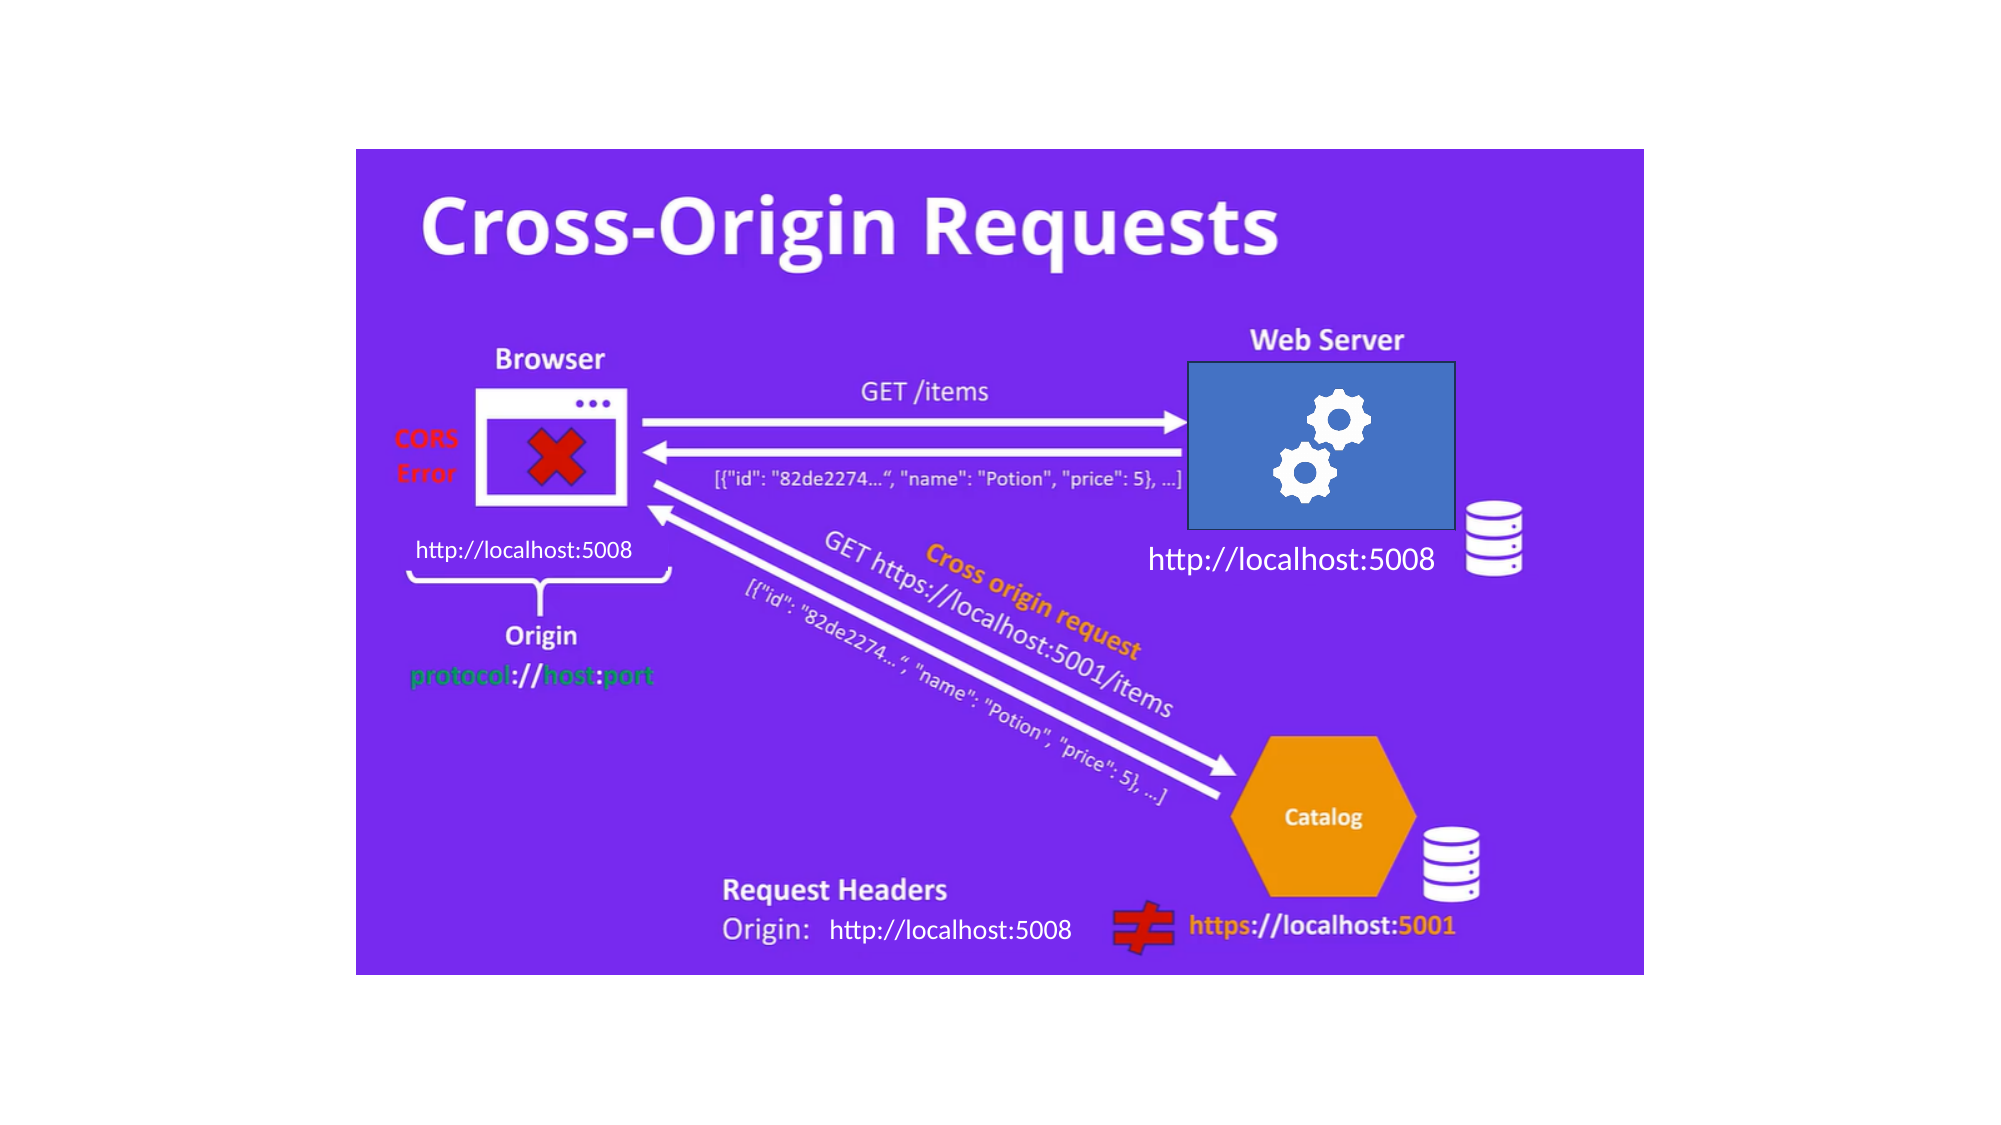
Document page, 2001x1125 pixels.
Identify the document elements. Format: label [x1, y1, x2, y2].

text_box [356, 149, 1644, 975]
